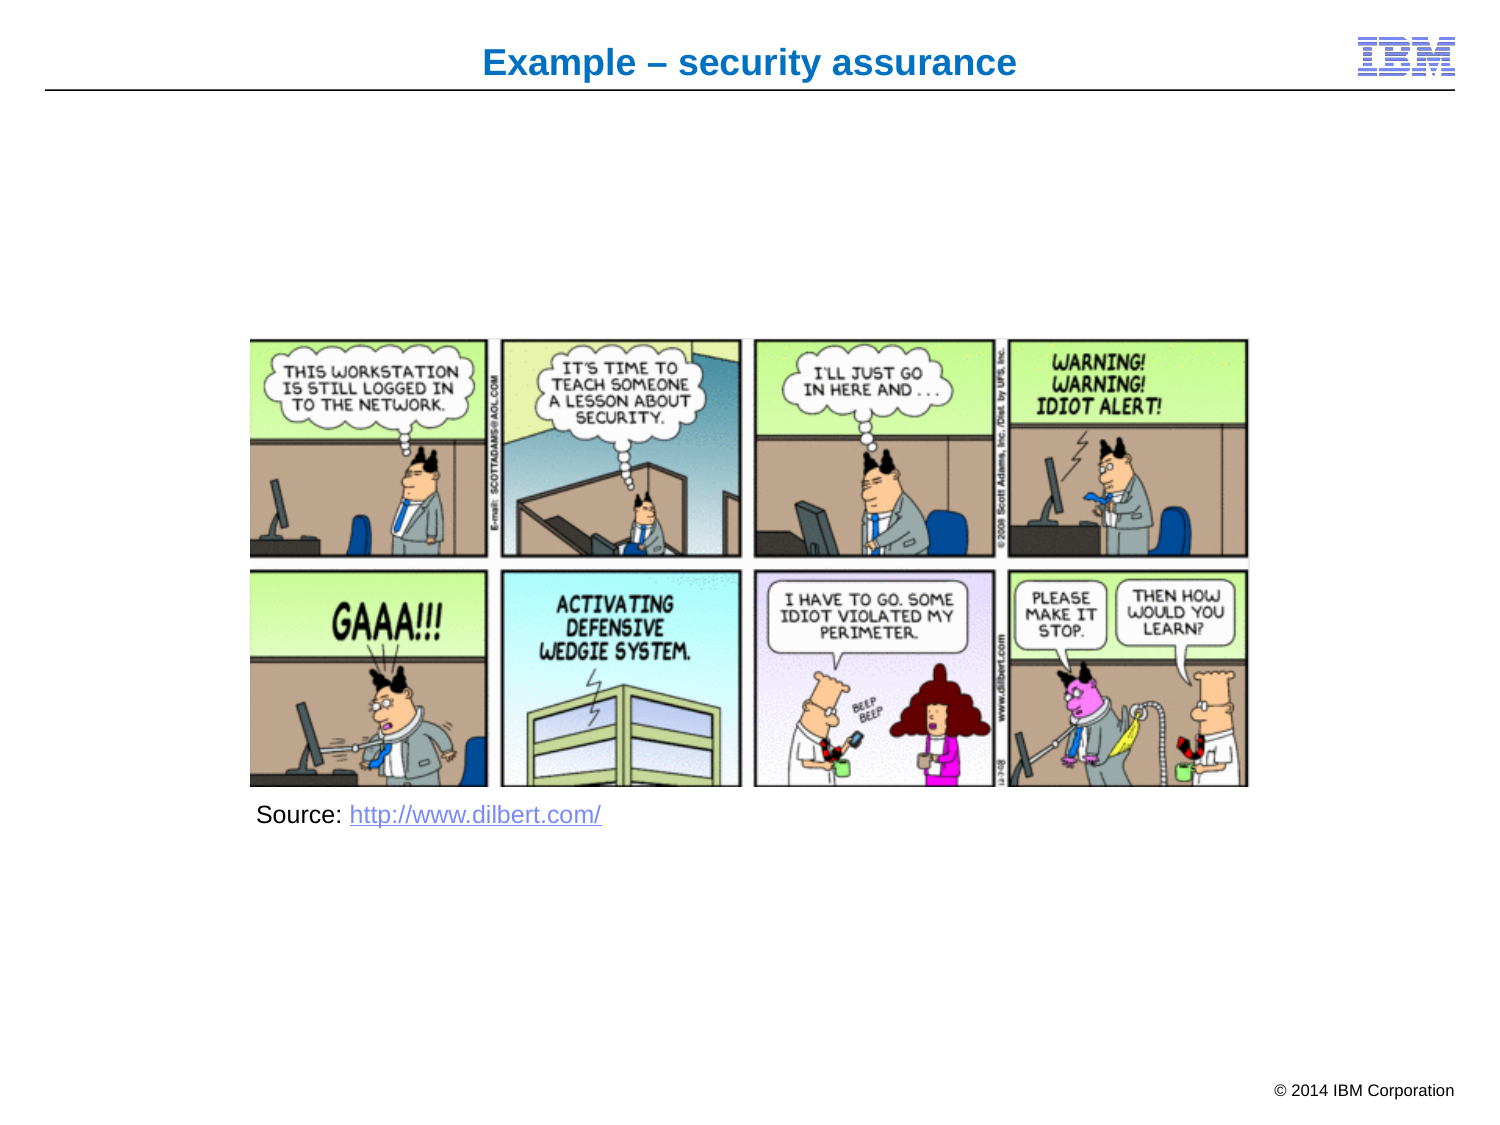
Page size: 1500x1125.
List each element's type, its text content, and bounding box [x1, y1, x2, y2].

picture [250, 337, 1250, 787]
text_box Example – security assurance [0, 30, 1500, 219]
text_box Source: http://www.dilbert.com/ [241, 794, 617, 837]
